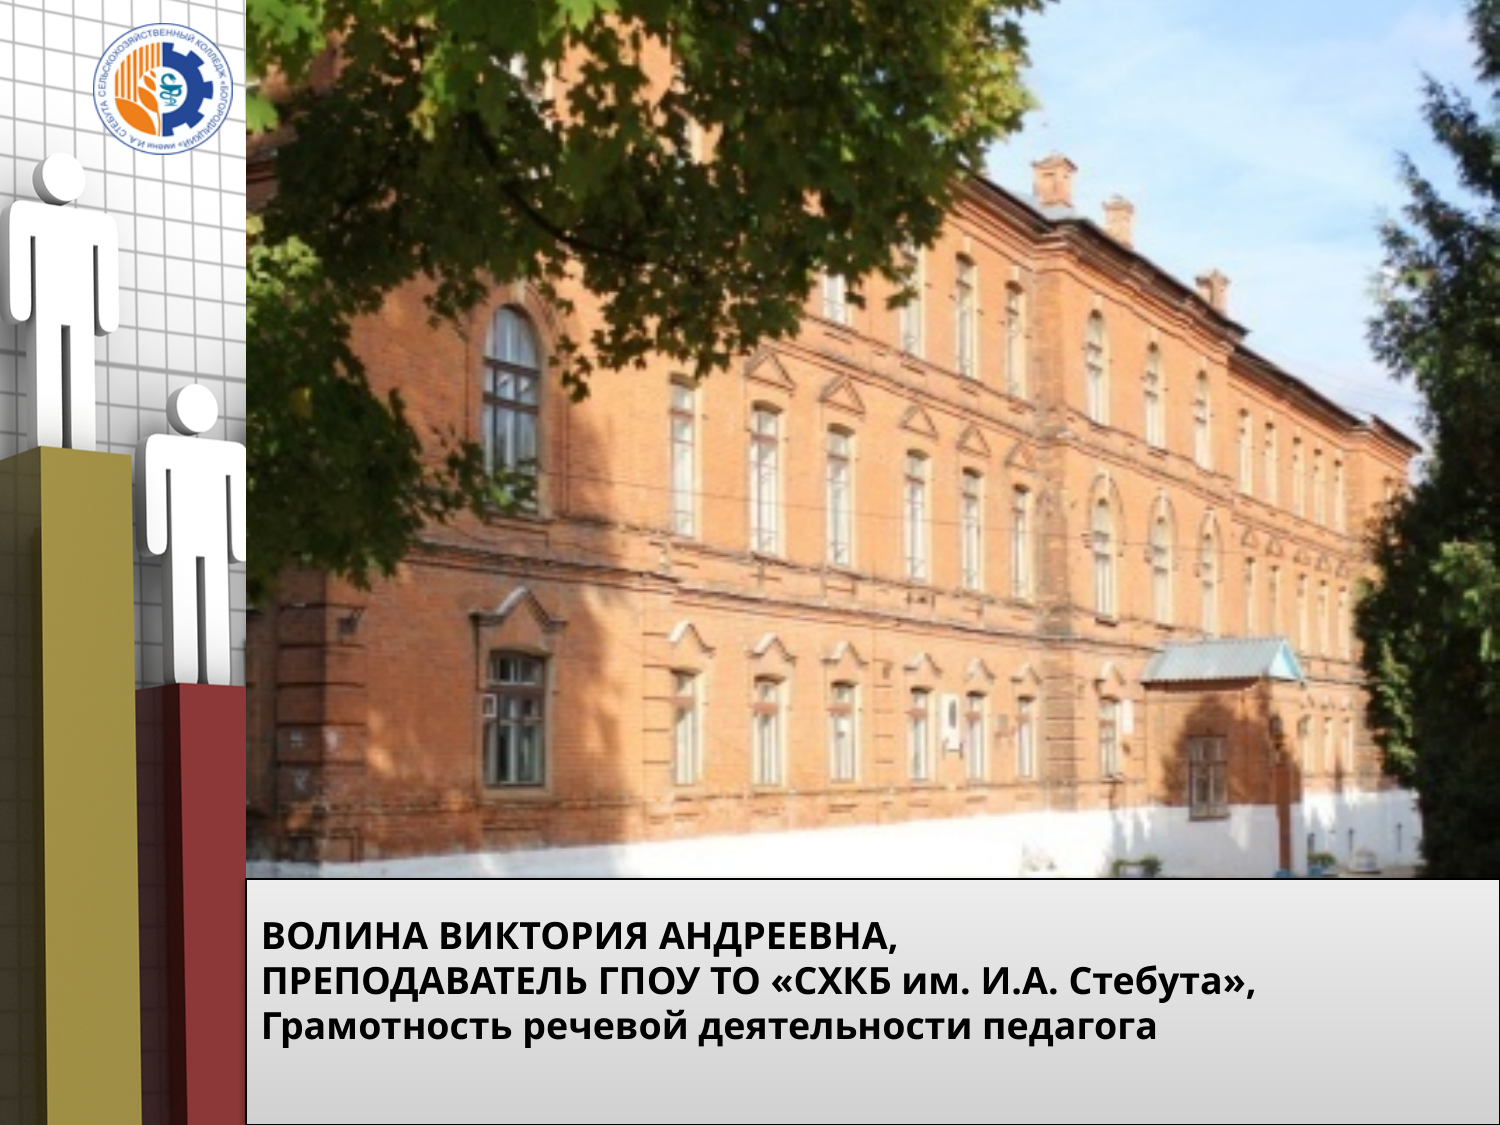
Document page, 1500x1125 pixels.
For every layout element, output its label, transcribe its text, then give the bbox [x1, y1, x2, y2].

text_box ВОЛИНА ВИКТОРИЯ АНДРЕЕВНА, ПРЕПОДАВАТЕЛЬ ГПОУ ТО «СХКБ им. И.А. Стебута», Грамотность речевой деятельности педагога [245, 933, 1500, 1125]
picture [0, 0, 1500, 1125]
